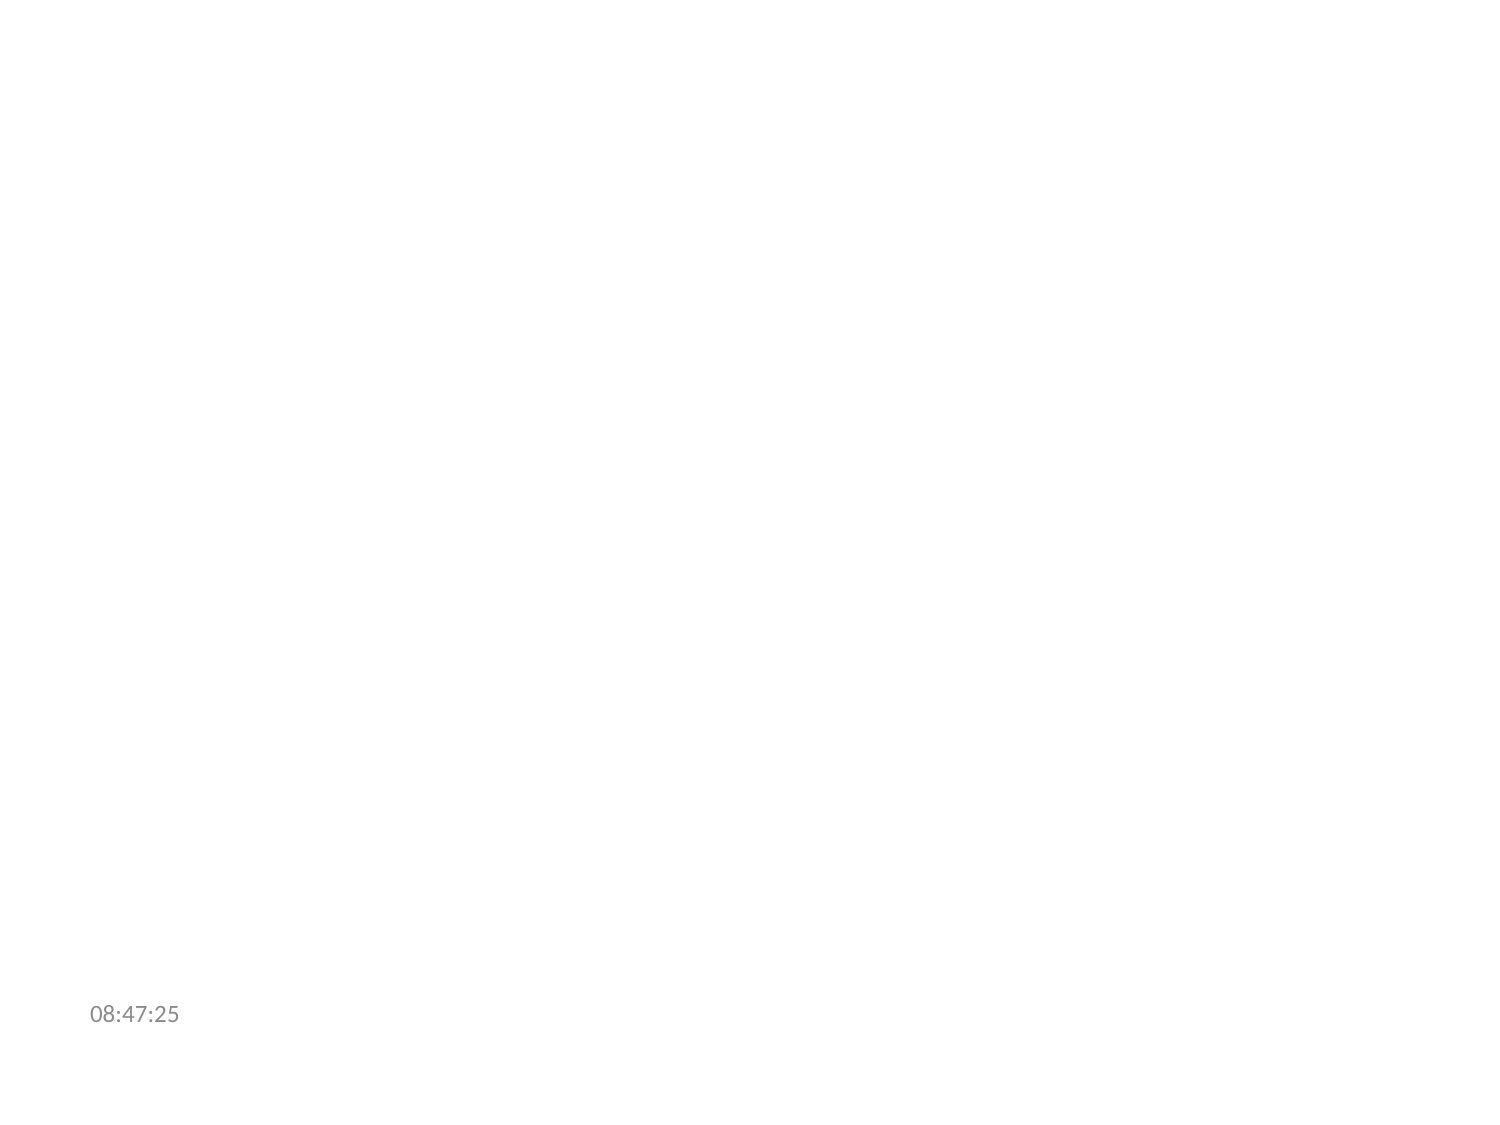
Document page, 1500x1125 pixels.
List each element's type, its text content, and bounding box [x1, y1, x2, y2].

text_box 15:35:09 [75, 982, 425, 1043]
